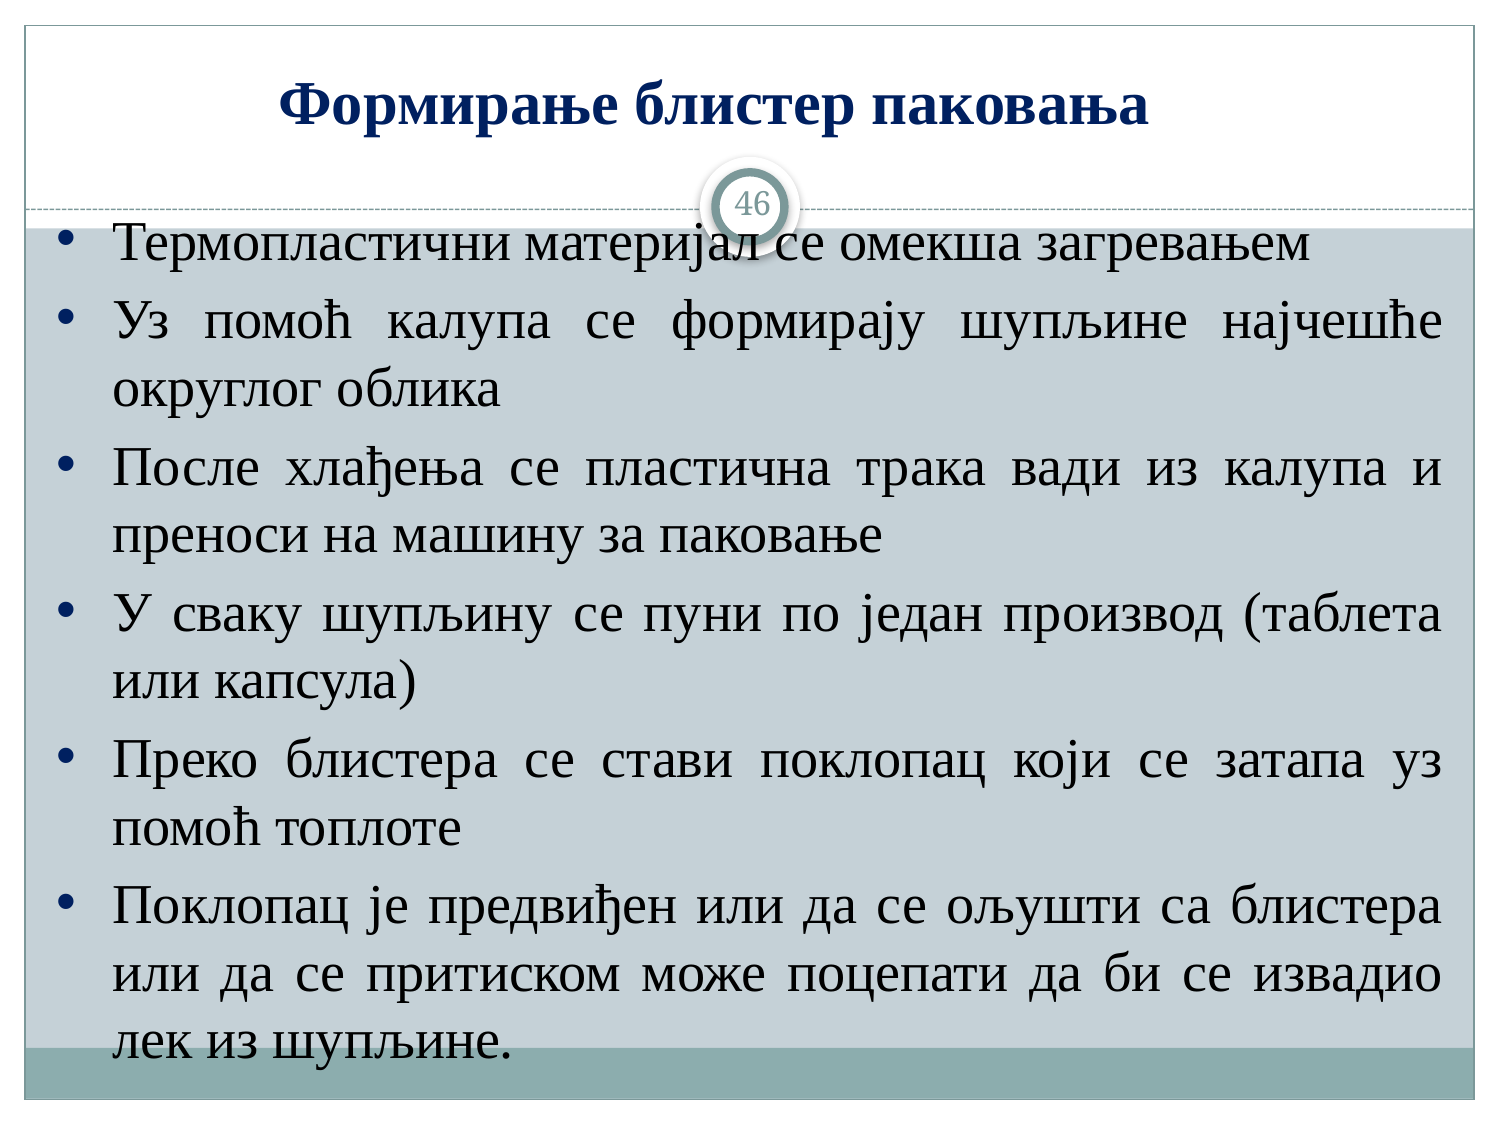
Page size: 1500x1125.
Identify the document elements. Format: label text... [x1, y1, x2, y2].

slide_number 46 [715, 168, 791, 241]
text_box Формирање блистер паковања [123, 54, 1306, 145]
text_box [50, 54, 1500, 1060]
text_box Термопластични материјал се омекша загревањем Уз помоћ калупа се формирају шупљине најчешће округлог облика После хлађења се пластична трака вади из калупа и преноси на машину за паковање У сваку шупљину се пуни по један производ (таблета или капсула) Преко блистера се стави поклопац који се затапа уз помоћ топлоте Поклопац је предвиђен или да се ољушти са блистера или да се притиском може поцепати да би се извадио лек из шупљине. [41, 196, 1459, 1125]
